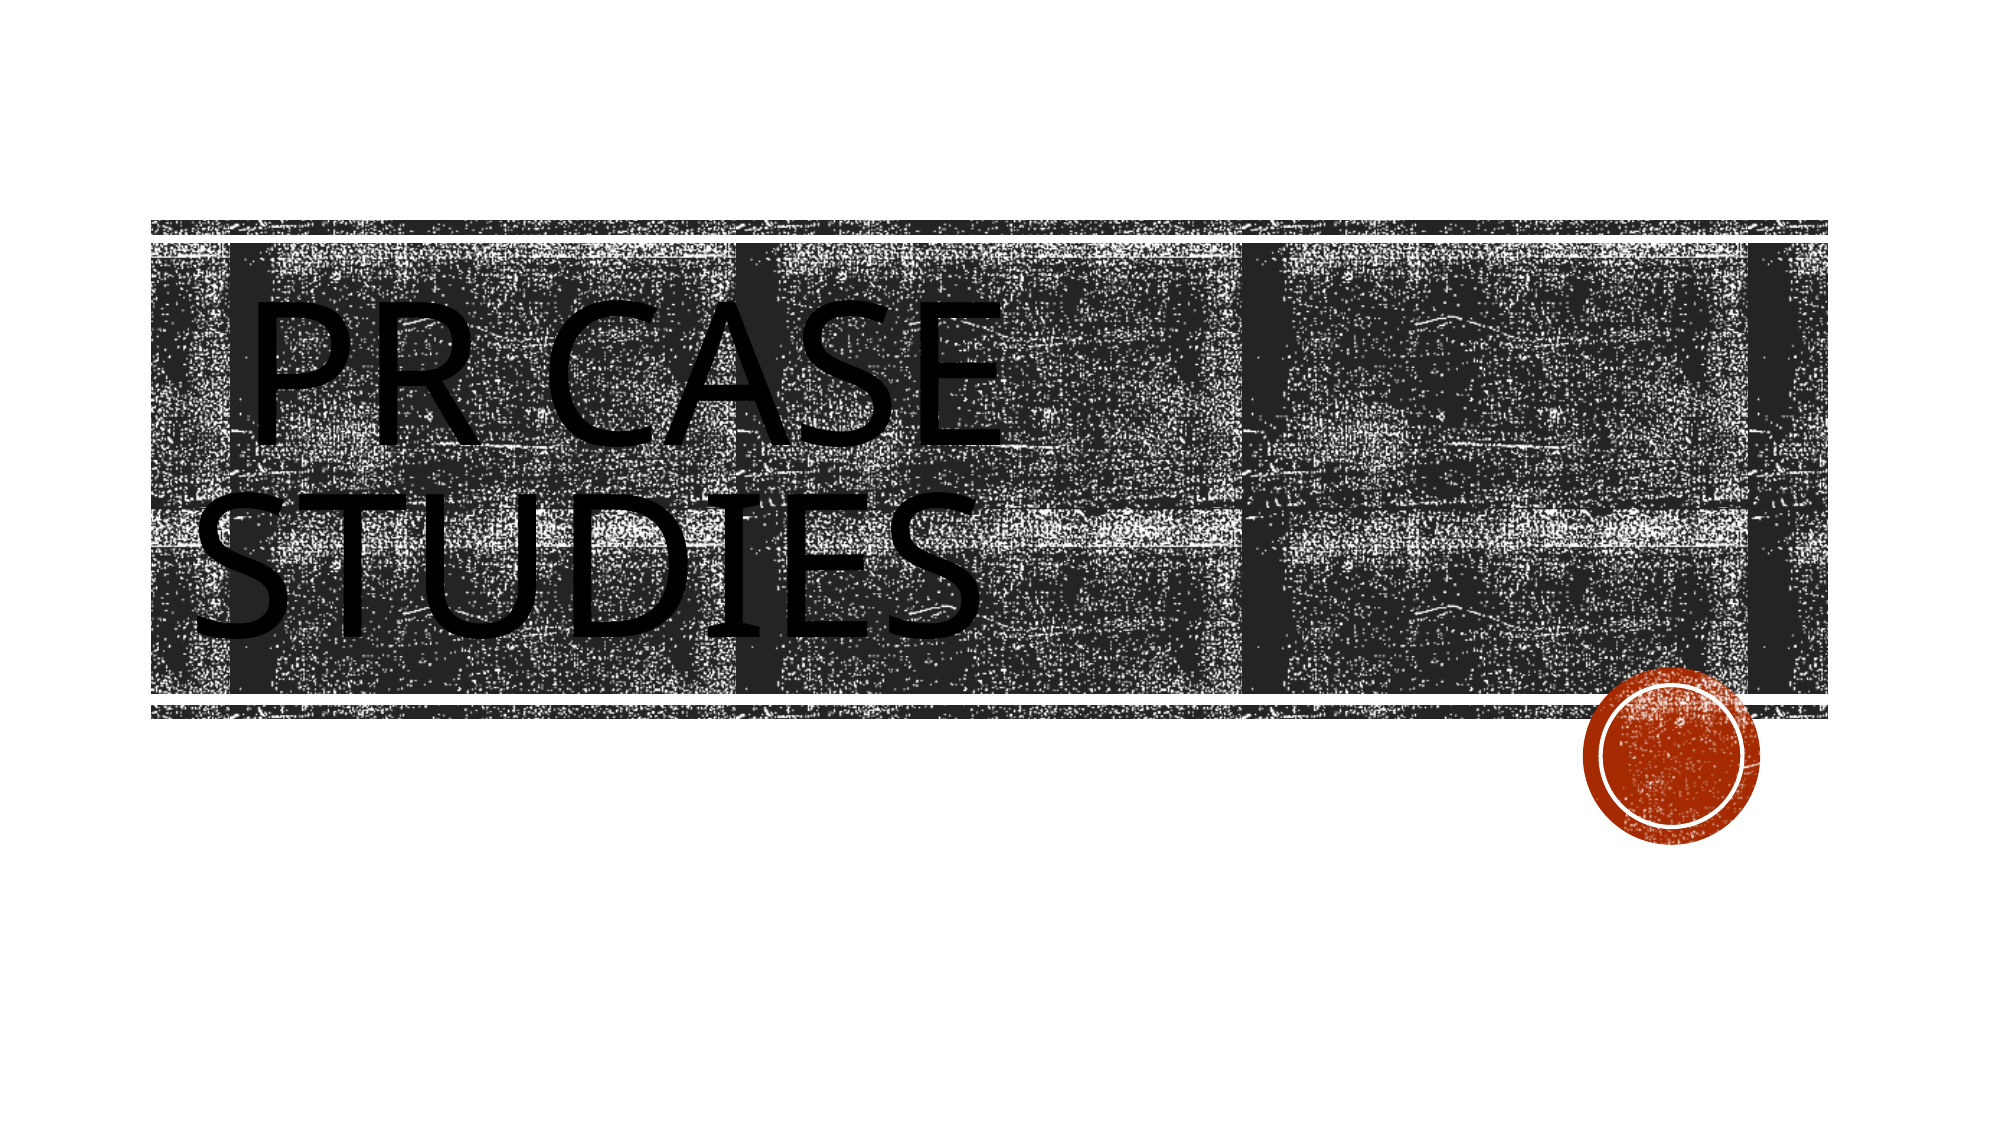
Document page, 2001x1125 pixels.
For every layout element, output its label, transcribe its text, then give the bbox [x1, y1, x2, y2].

title pr Case studies [172, 234, 1808, 733]
